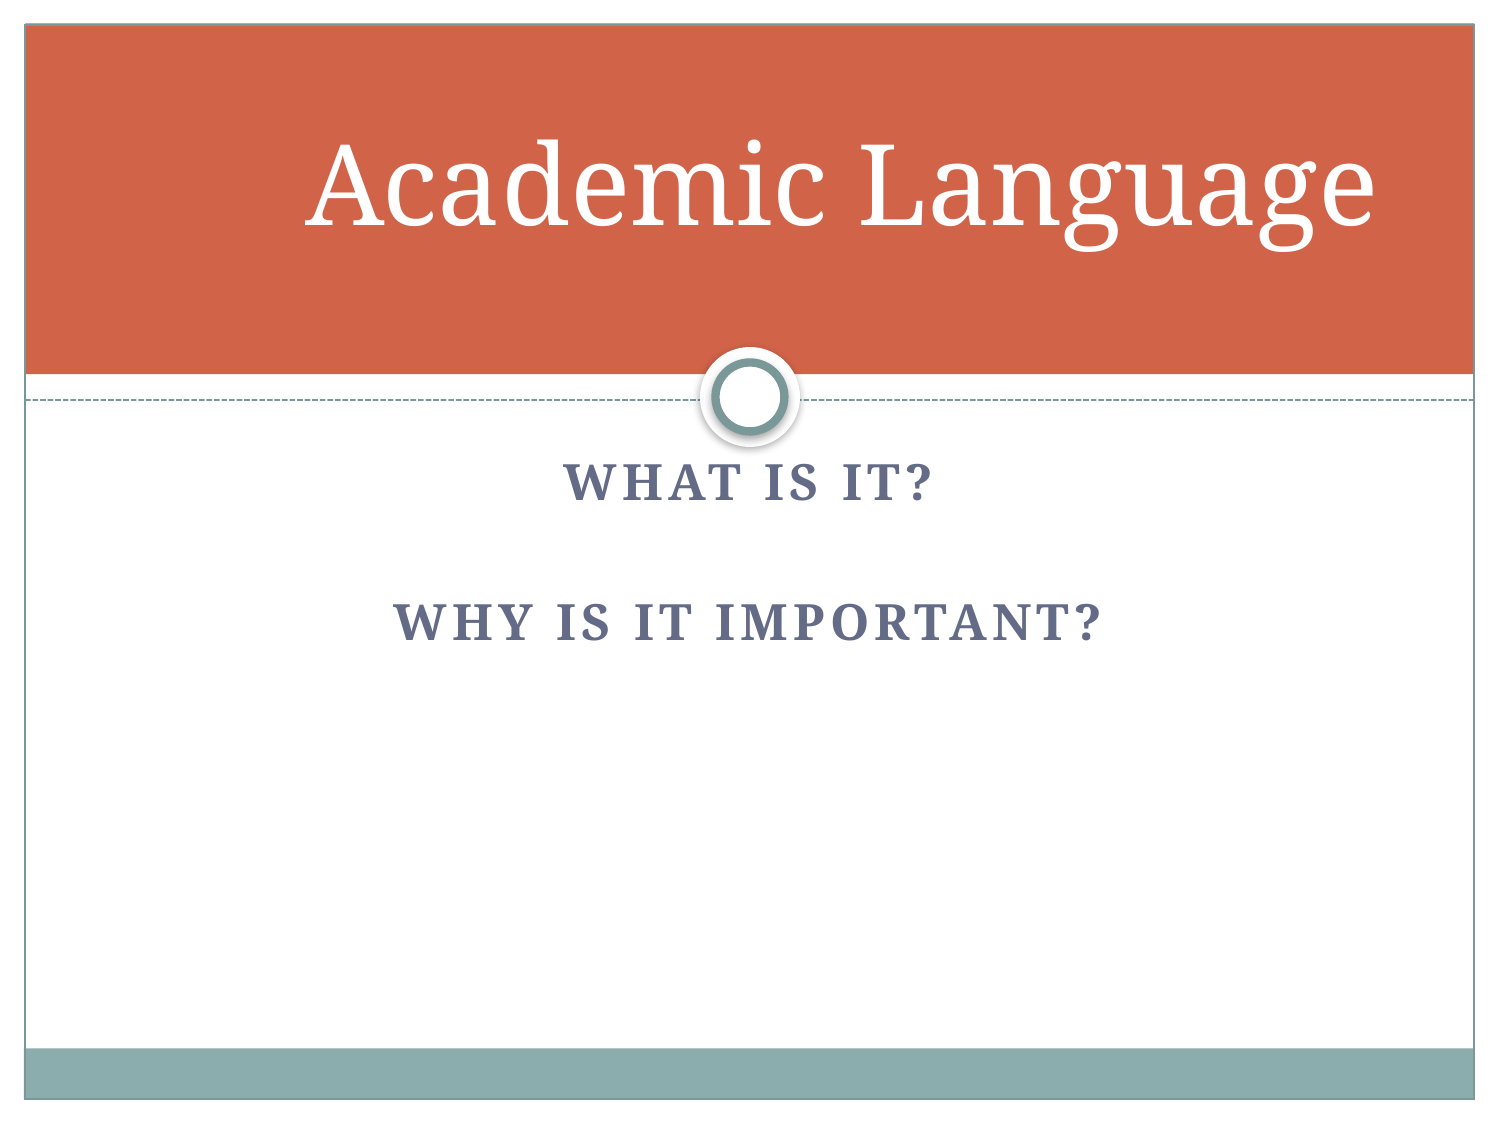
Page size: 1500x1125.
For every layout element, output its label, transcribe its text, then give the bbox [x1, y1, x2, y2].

list What is it? Why is it important? [63, 443, 1434, 896]
title Academic Language [205, 0, 1480, 256]
